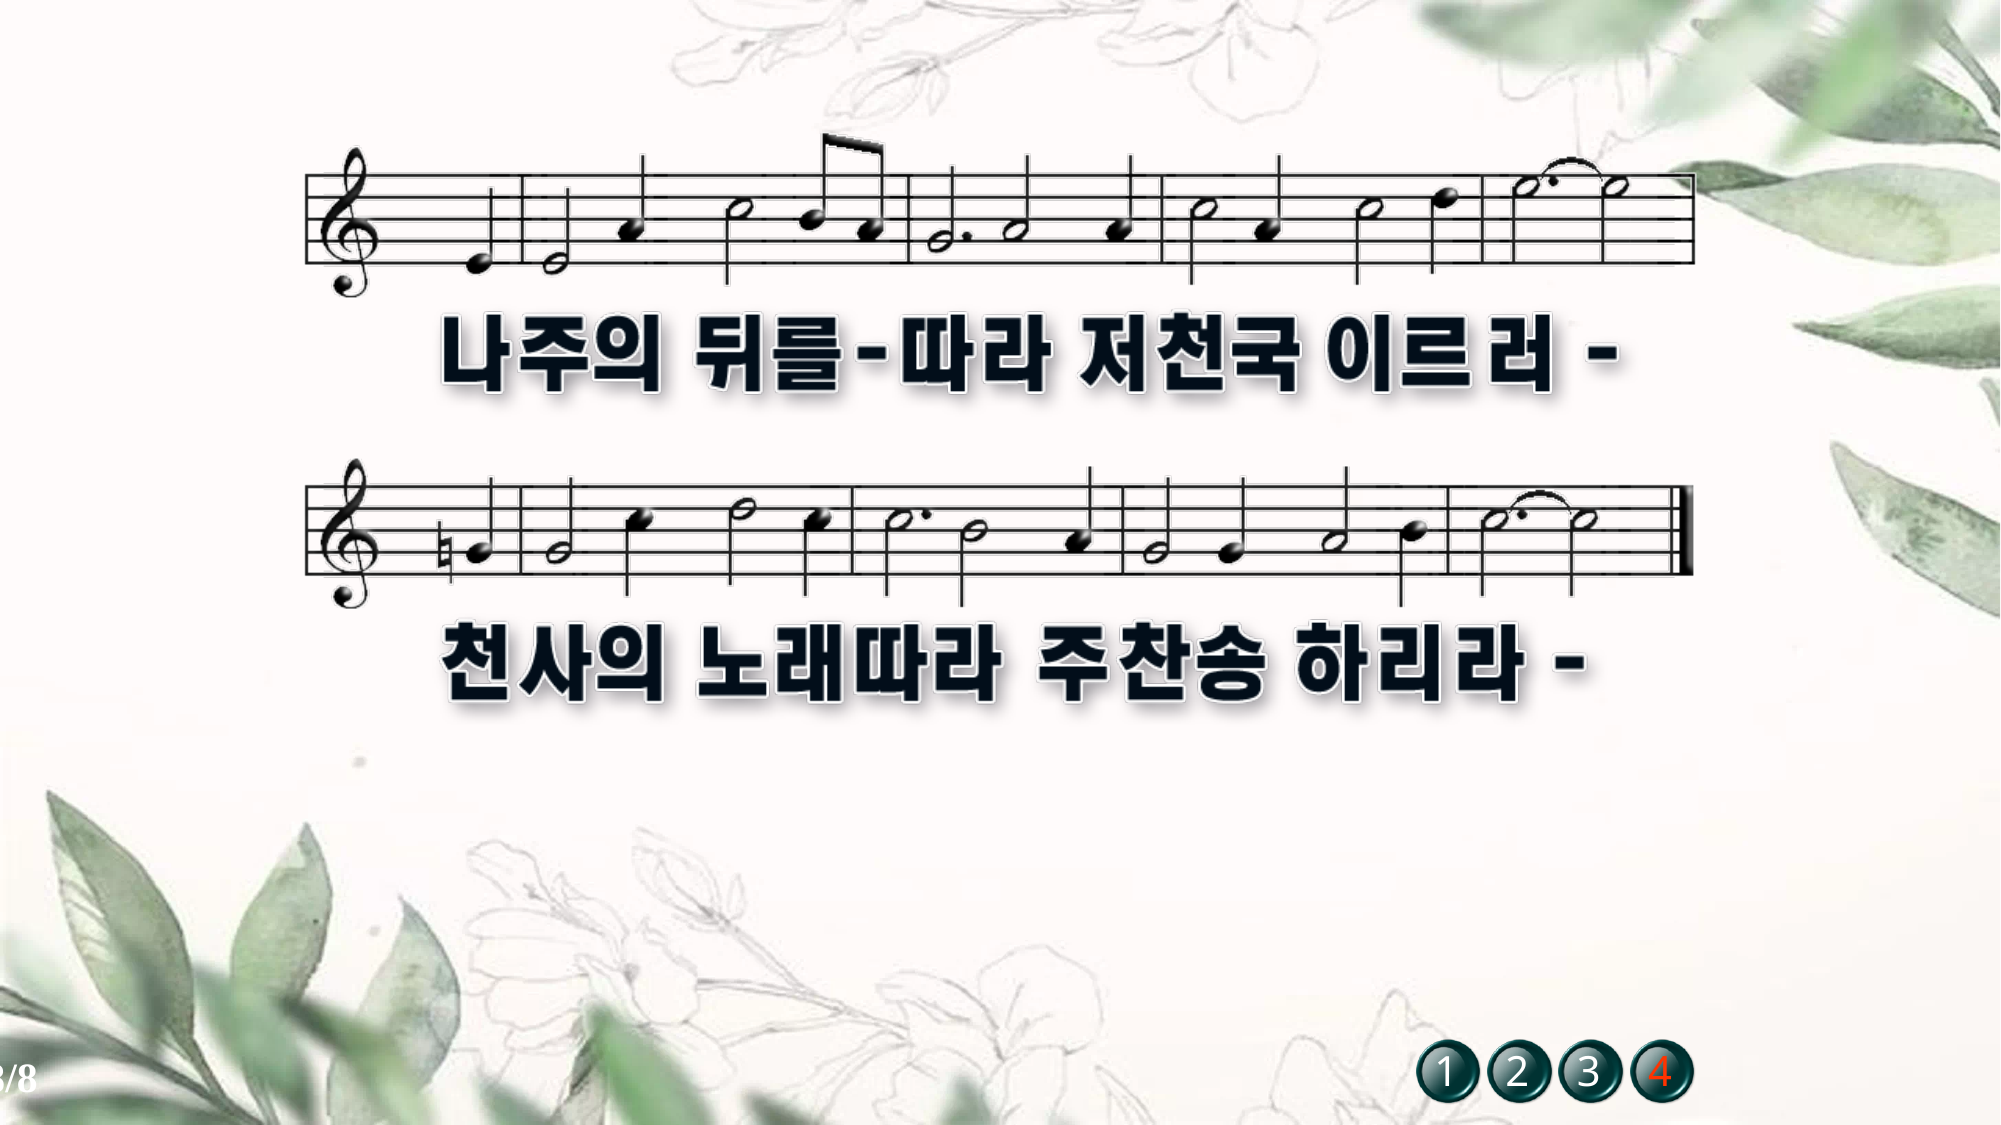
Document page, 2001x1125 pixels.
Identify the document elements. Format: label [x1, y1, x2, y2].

text_box [1555, 1035, 1626, 1106]
text_box [1413, 1035, 1484, 1106]
text_box [1627, 1035, 1697, 1106]
picture [0, 0, 2001, 1125]
text_box [1484, 1035, 1555, 1106]
